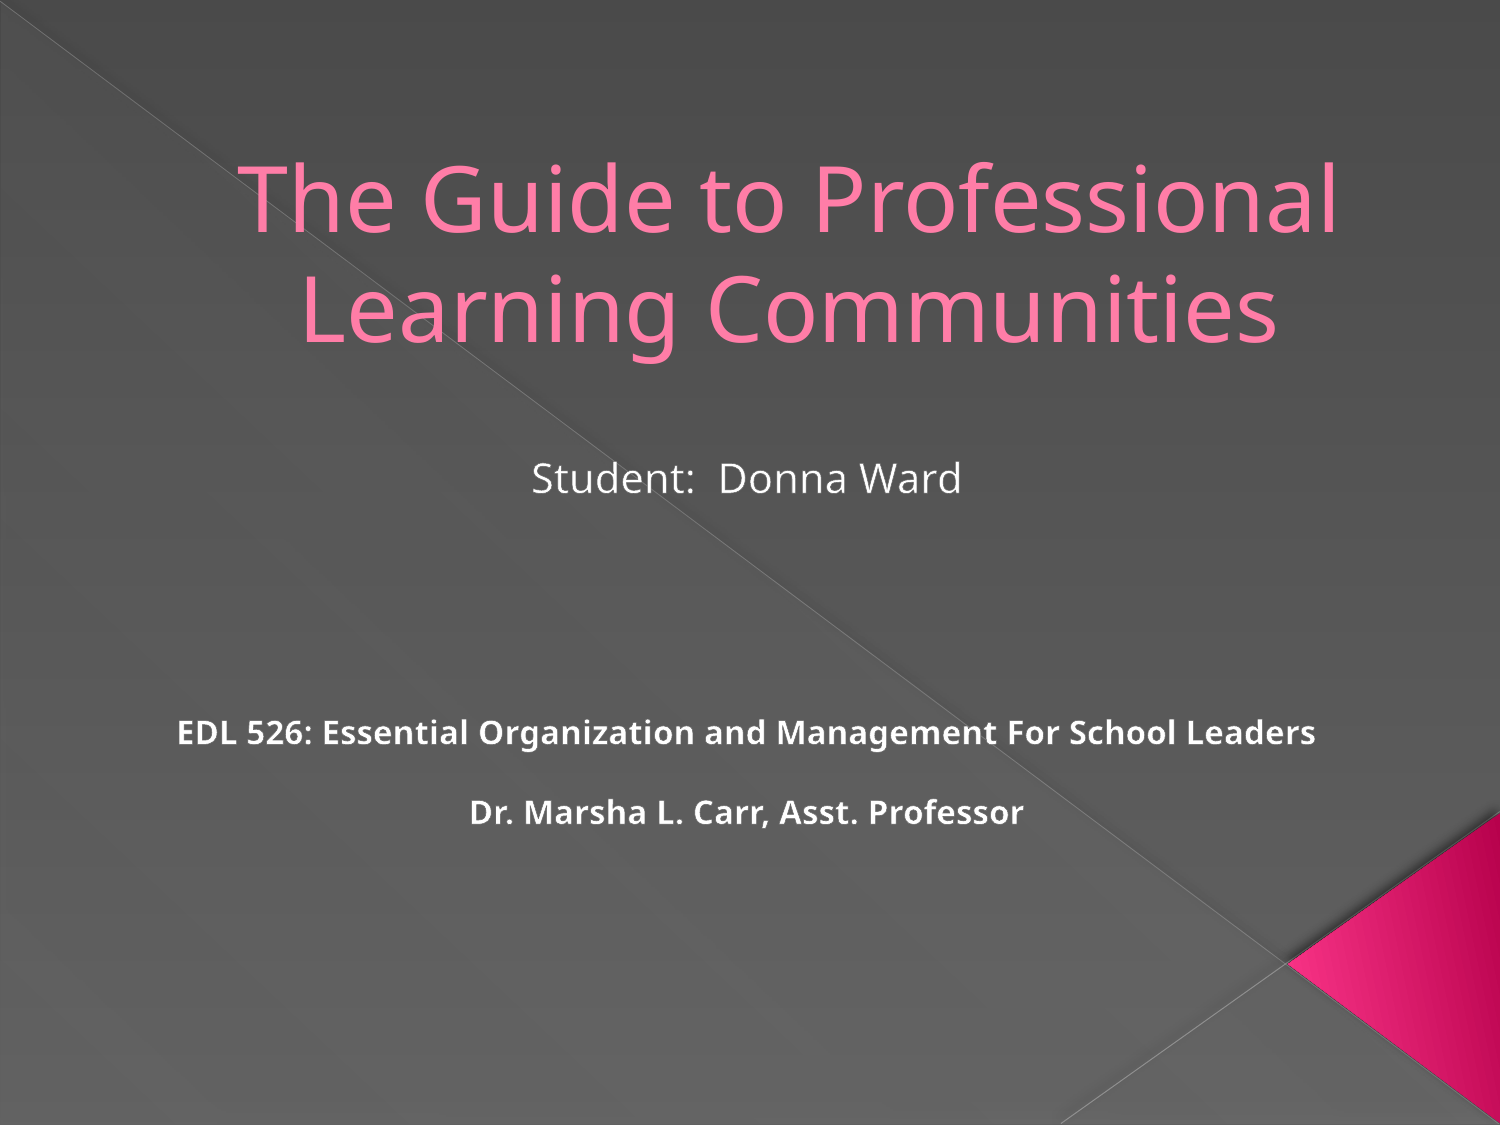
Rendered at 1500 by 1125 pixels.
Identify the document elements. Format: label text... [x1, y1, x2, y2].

title The Guide to Professional Learning Communities [88, 127, 1412, 369]
subtitle Student: Donna Ward EDL 526: Essential Organization and Management For School Leaders Dr. Marsha L. Carr, Asst. Professor [88, 369, 1412, 1050]
